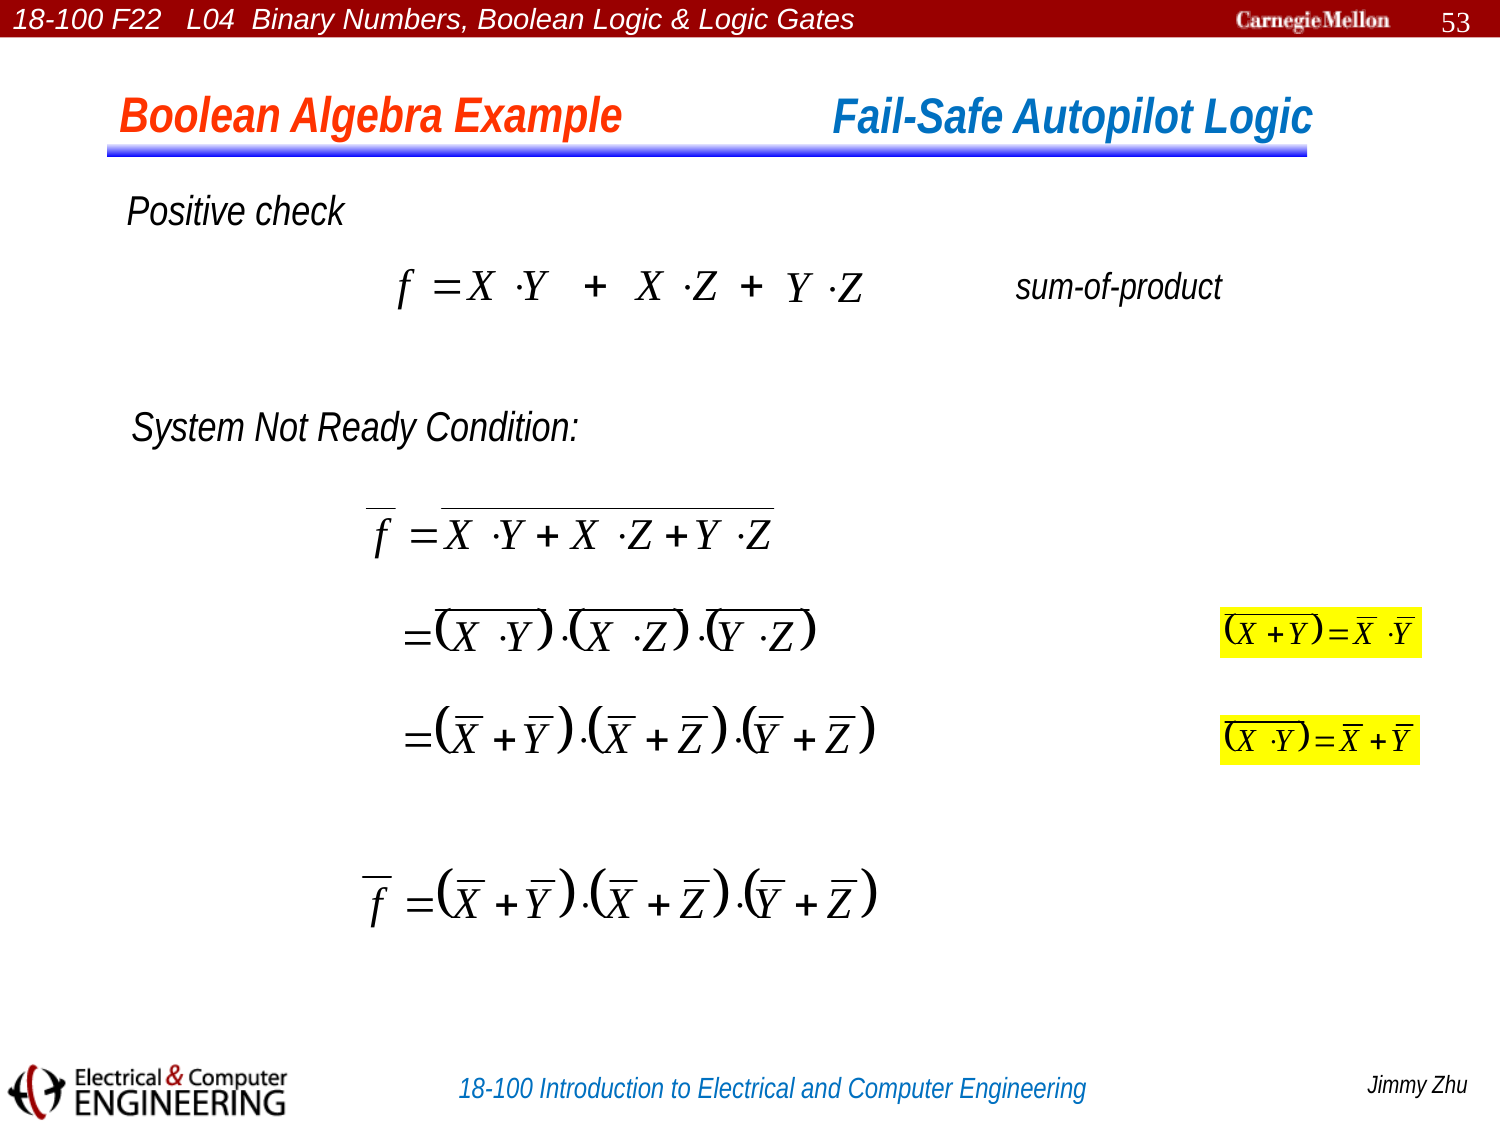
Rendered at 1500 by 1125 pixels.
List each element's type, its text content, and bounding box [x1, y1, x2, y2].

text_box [355, 866, 878, 937]
text_box System Not Ready Condition: [116, 392, 680, 457]
text_box sum-of-product [1001, 254, 1317, 315]
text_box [382, 250, 874, 319]
slide_number 53 [1217, 0, 1494, 34]
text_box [1219, 606, 1423, 659]
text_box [1219, 714, 1421, 766]
picture [0, 1058, 298, 1125]
text_box Boolean Algebra Example [104, 75, 673, 150]
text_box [393, 599, 817, 670]
text_box Fail-Safe Autopilot Logic [817, 76, 1329, 151]
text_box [393, 705, 876, 773]
text_box [107, 144, 1308, 157]
text_box Positive check [111, 176, 428, 242]
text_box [359, 497, 783, 569]
